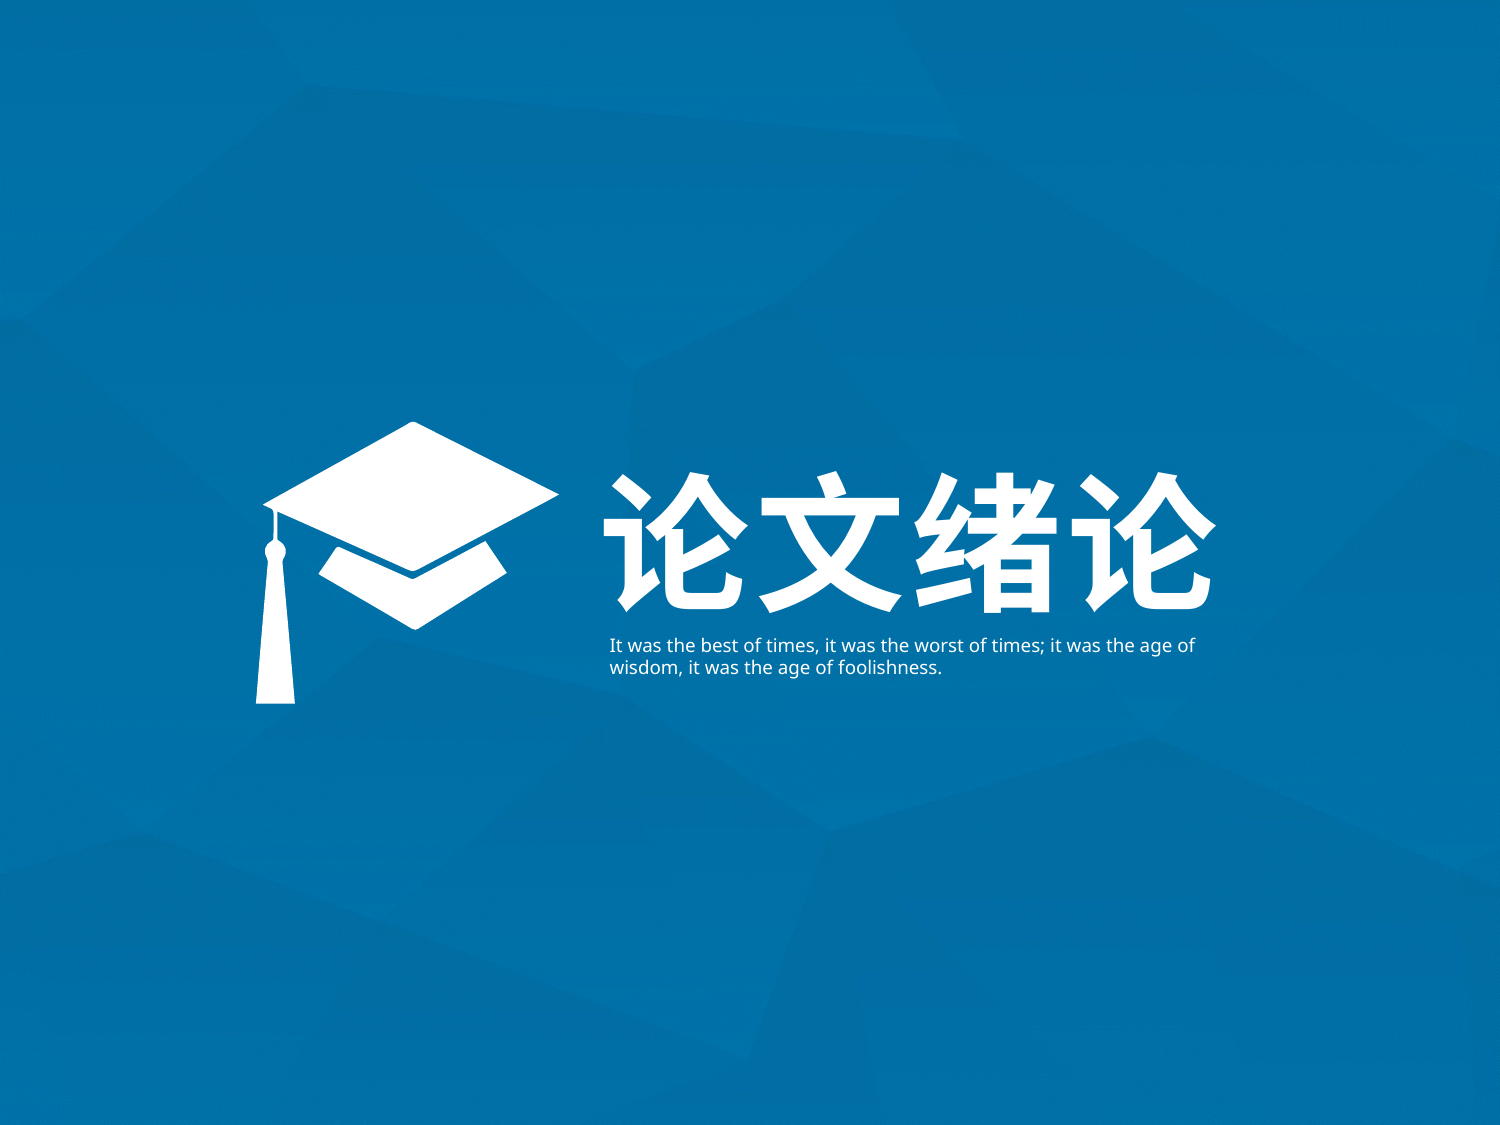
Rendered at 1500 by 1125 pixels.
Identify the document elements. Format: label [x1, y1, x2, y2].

text_box [255, 421, 1245, 704]
